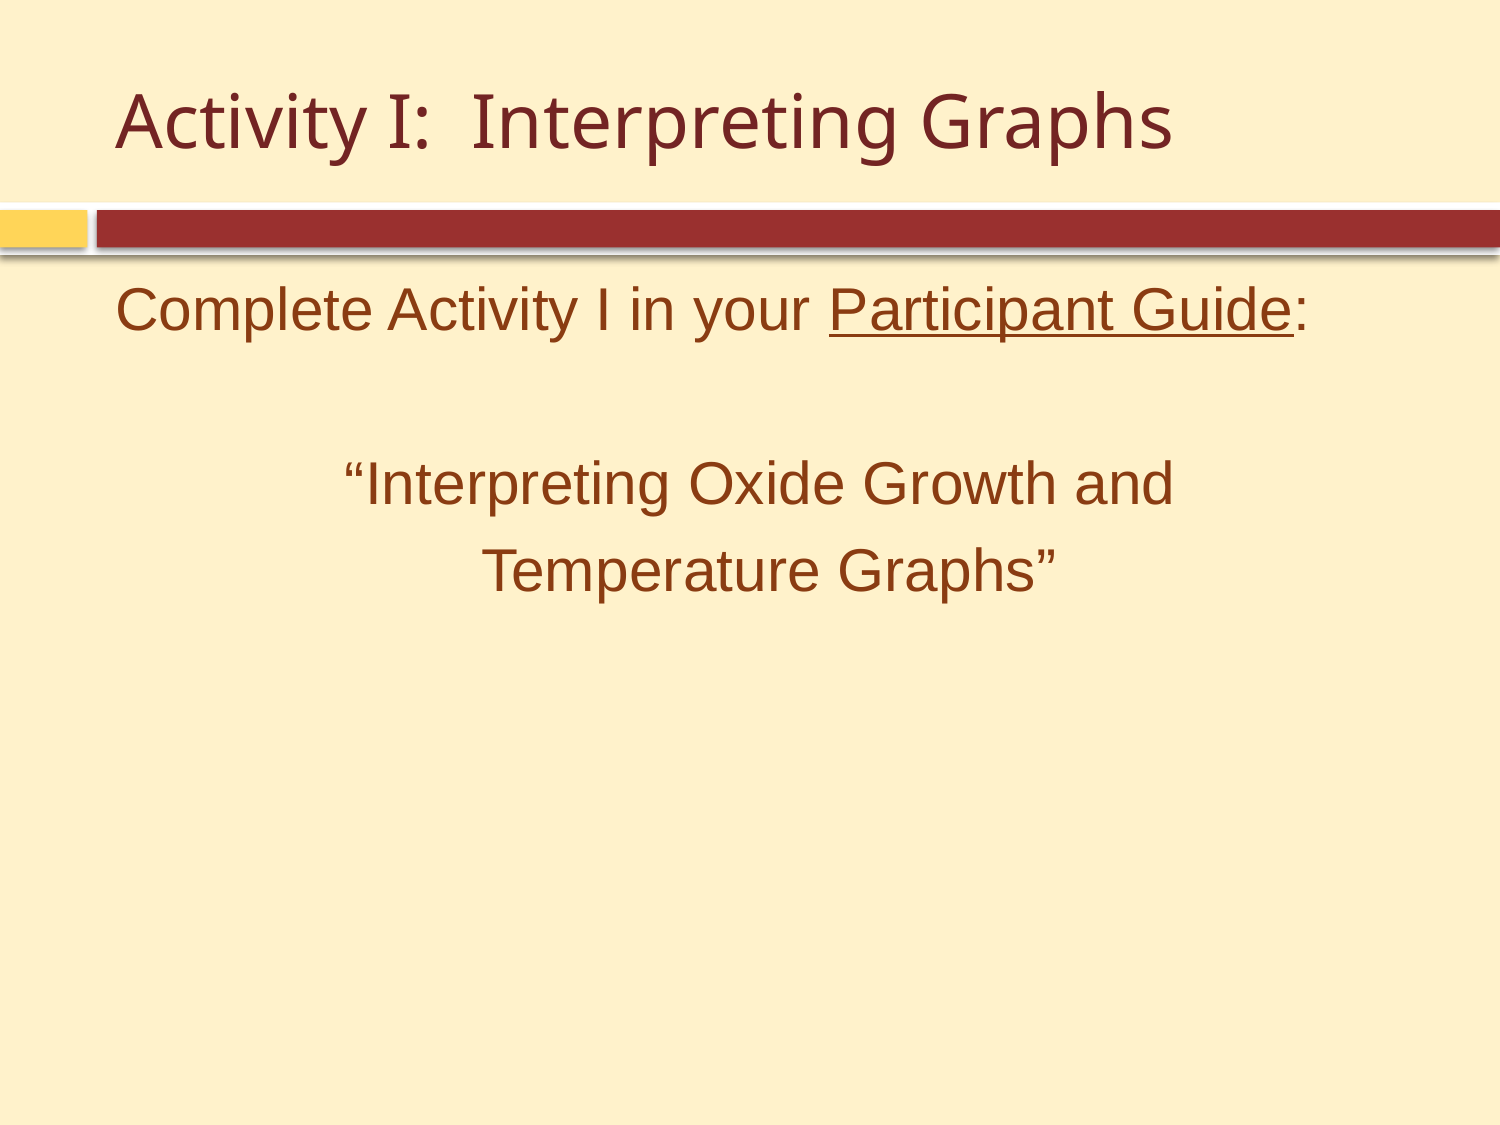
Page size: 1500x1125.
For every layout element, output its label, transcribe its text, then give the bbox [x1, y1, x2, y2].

title Activity I: Interpreting Graphs [100, 37, 1438, 200]
list Complete Activity I in your Participant Guide: “Interpreting Oxide Growth and Temperature Graphs” [100, 262, 1438, 1000]
